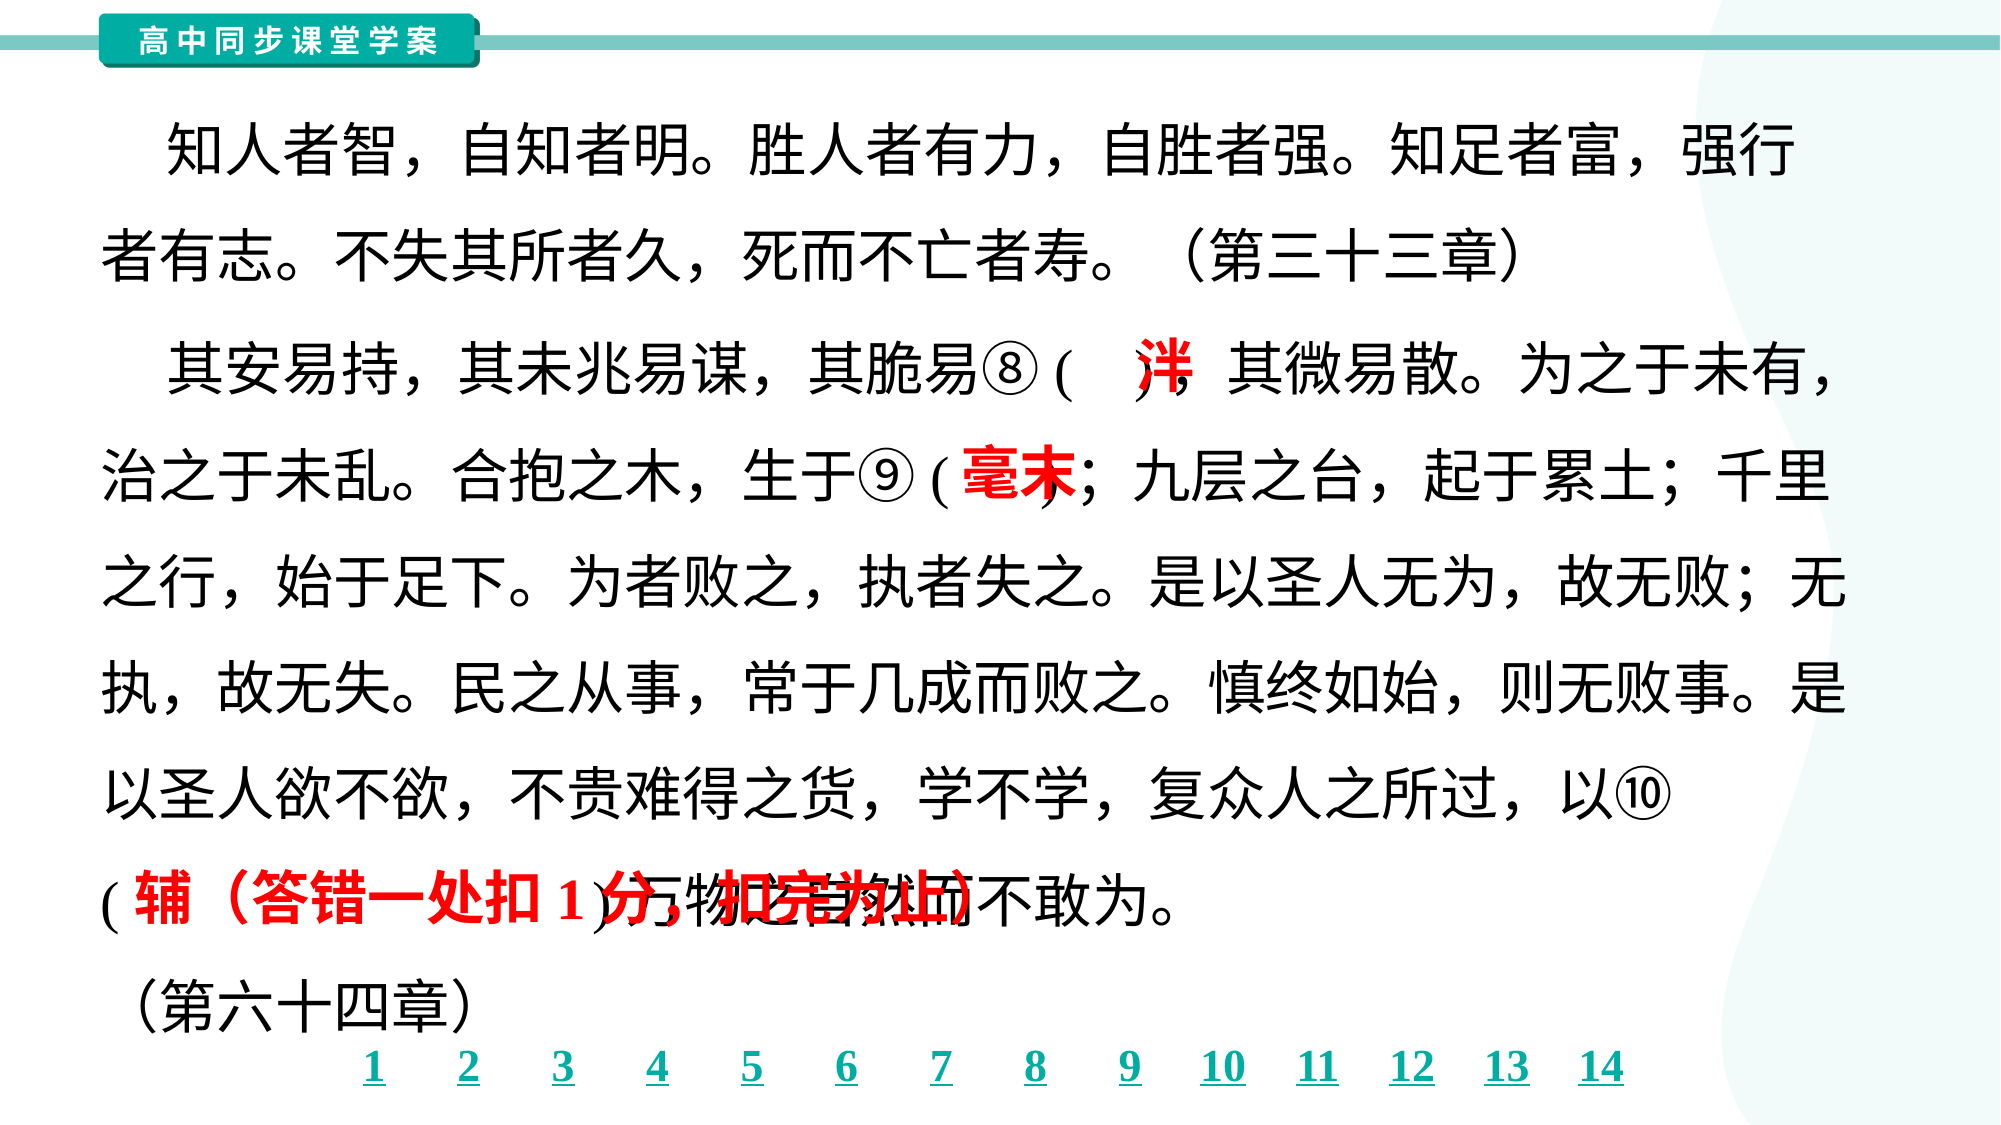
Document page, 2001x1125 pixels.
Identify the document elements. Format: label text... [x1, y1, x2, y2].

text_box 辅（答错一处扣1分，扣完为止） [125, 828, 1017, 931]
text_box 知人者智，自知者明。胜人者有力，自胜者强。知足者富，强行 者有志。不失其所者久，死而不亡者寿。（第三十三章） [100, 76, 1899, 290]
text_box 毫末 [939, 403, 1100, 506]
picture [0, 0, 2000, 1125]
text_box 泮 [1114, 297, 1216, 400]
text_box 其安易持，其未兆易谋，其脆易⑧( )，其微易散。为之于未有， 治之于未乱。合抱之木，生于⑨( )；九层之台，起于累土；千里 之行，始于足下。为者败之，执者失之。是以圣人无为，故无败；无 执，故无失。民之从事，常于几成而败之。慎终如始，则无败事。是 以圣人欲不欲，不贵难得之货，学不学，复众人之所过，以⑩ ( )万物之自然而不敢为。 （第六十四章） [100, 296, 1899, 1040]
